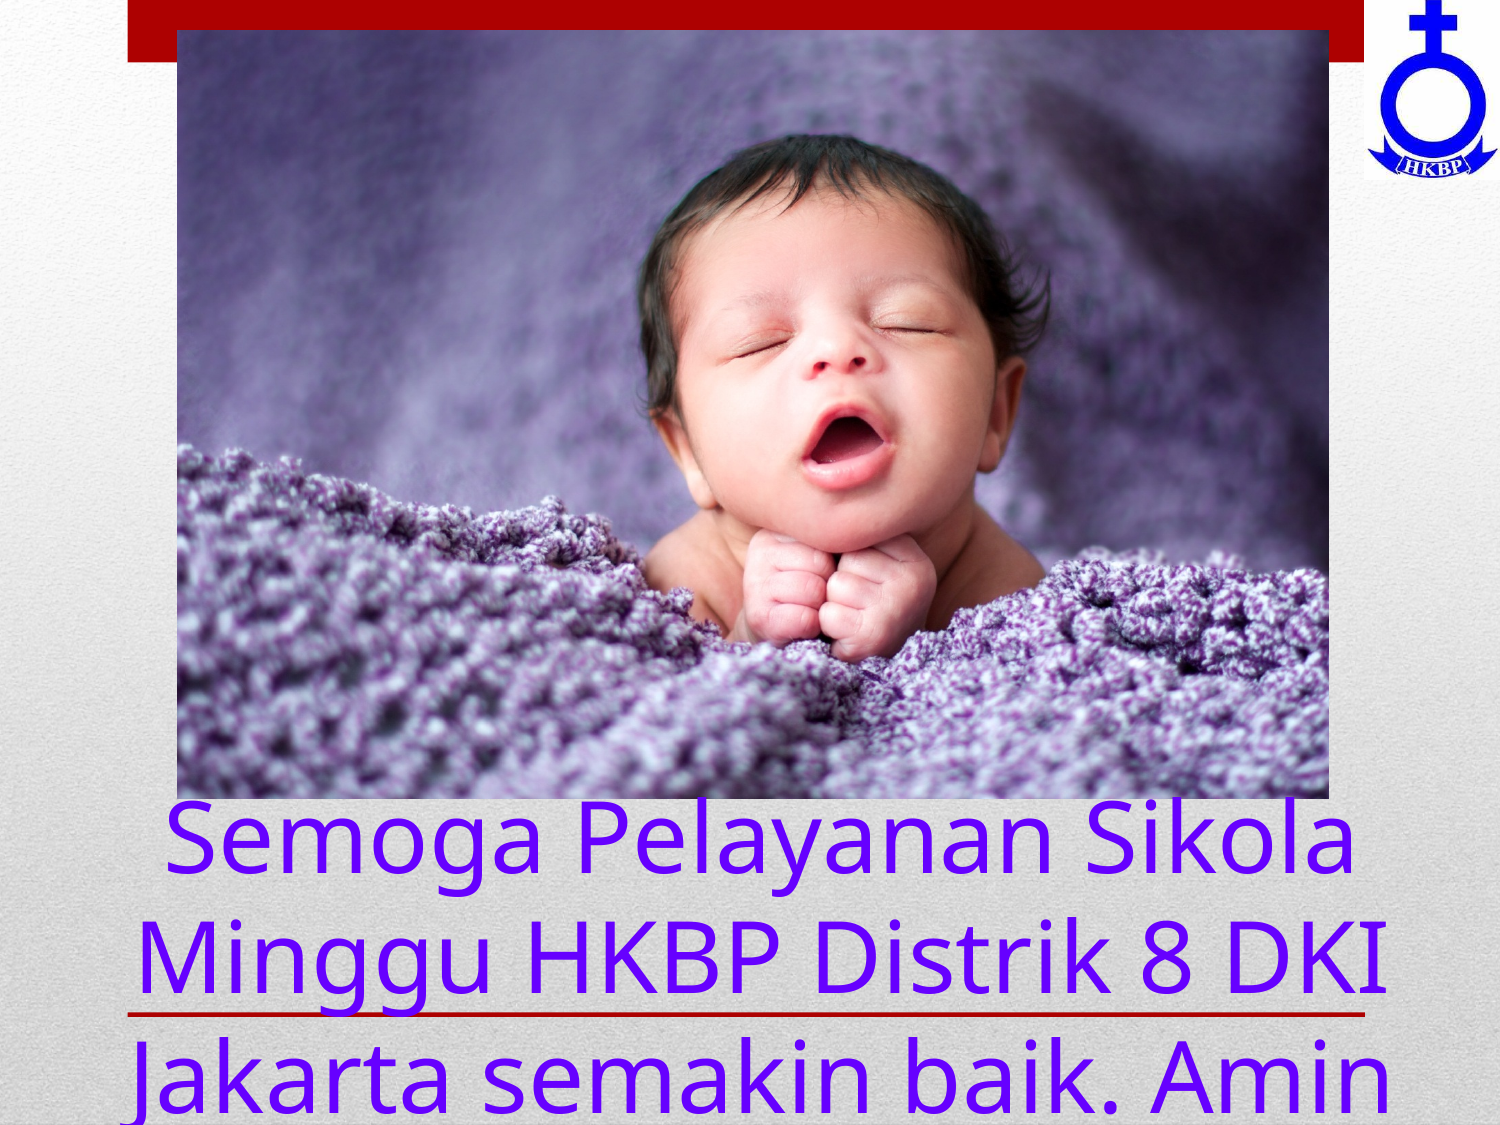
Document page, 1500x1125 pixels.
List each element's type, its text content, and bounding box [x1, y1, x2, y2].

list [176, 30, 1330, 800]
picture [1363, 0, 1500, 181]
title Semoga Pelayanan Sikola Minggu HKBP Distrik 8 DKI Jakarta semakin baik. Amin [101, 738, 1424, 1125]
